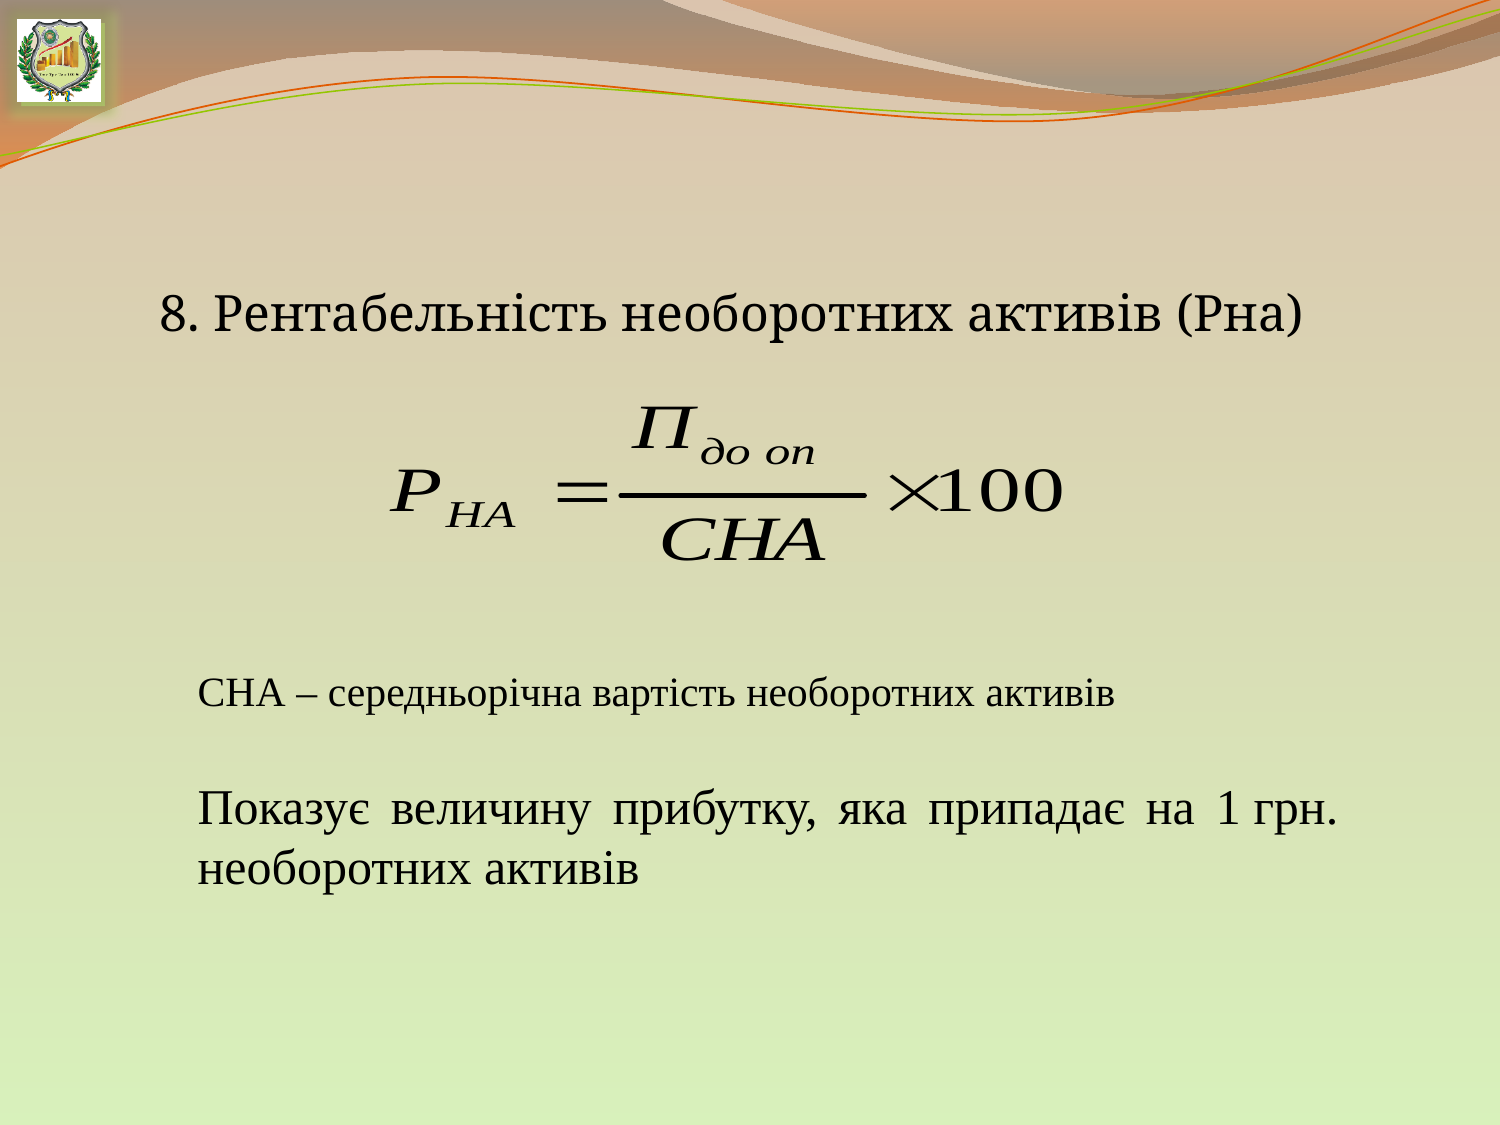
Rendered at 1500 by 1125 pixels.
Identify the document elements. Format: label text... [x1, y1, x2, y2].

text_box СНА – середньорічна вартість необоротних активів Показує величину прибутку, яка припадає на 1 грн. необоротних активів [183, 656, 1354, 902]
text_box 8. Рентабельність необоротних активів (Рна) [145, 274, 1332, 349]
picture [17, 18, 101, 102]
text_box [371, 385, 1081, 575]
